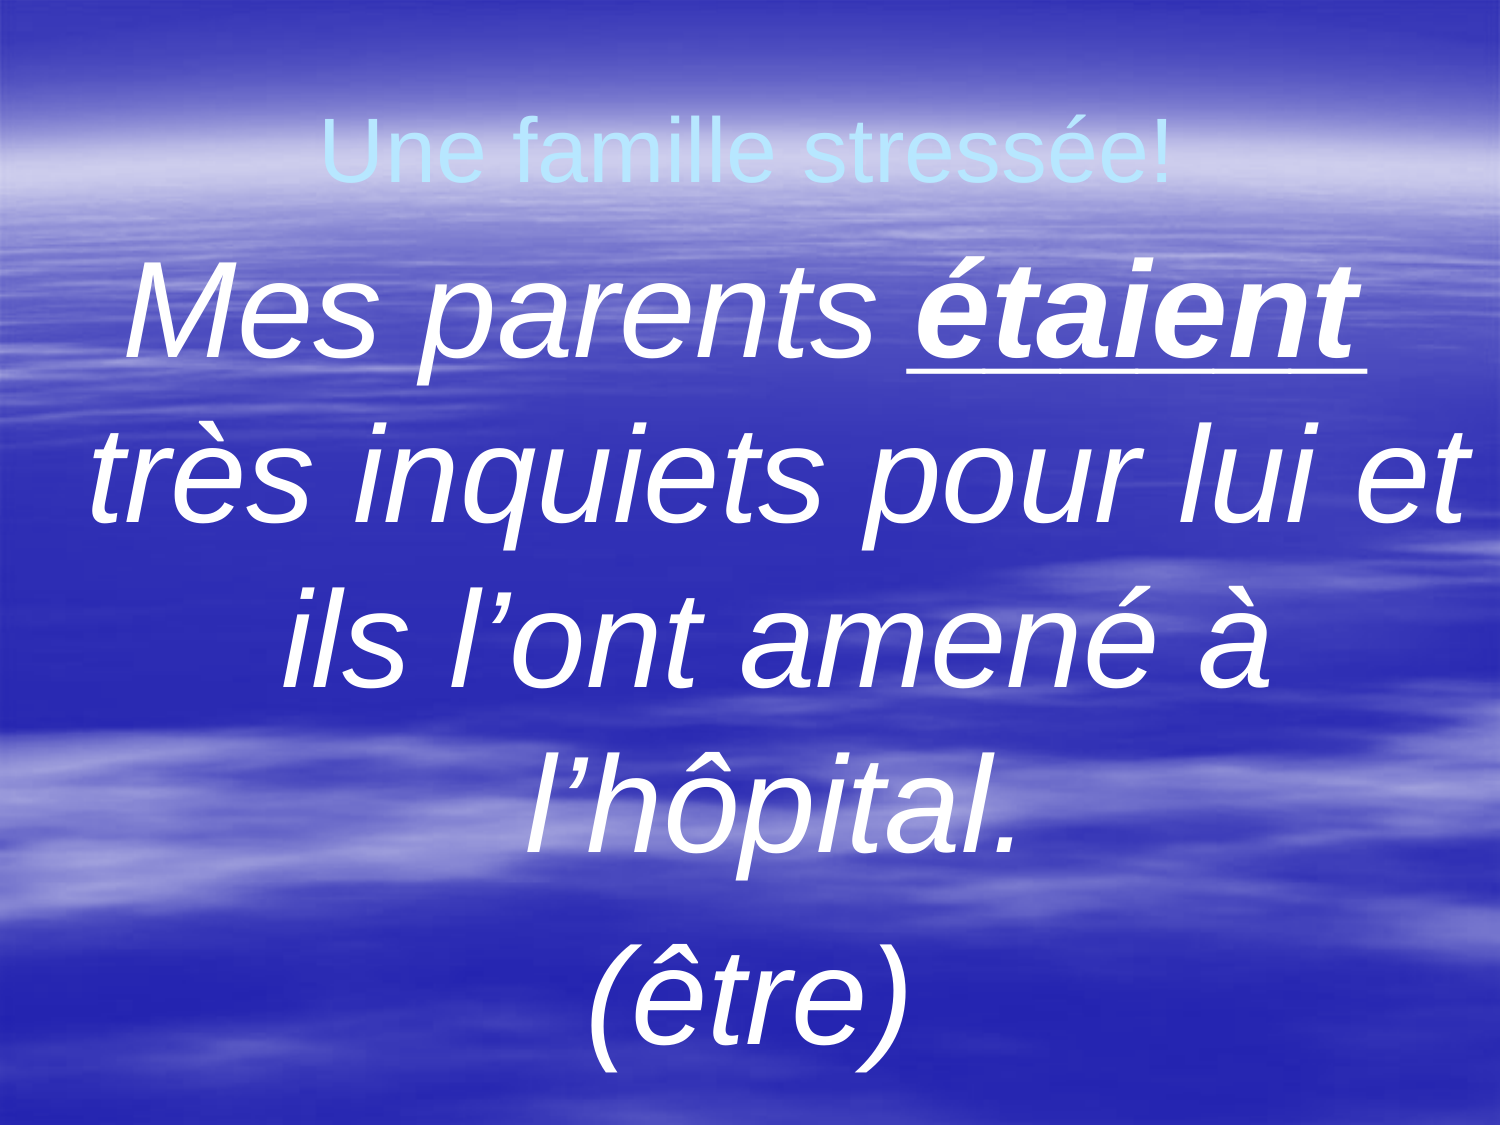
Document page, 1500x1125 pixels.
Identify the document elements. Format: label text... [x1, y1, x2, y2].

text_box étaient [899, 212, 1425, 411]
title Une famille stressée! [49, 37, 1446, 212]
list Mes parents ______ très inquiets pour lui et ils l’ont amené à l’hôpital. (être) [0, 212, 1500, 661]
